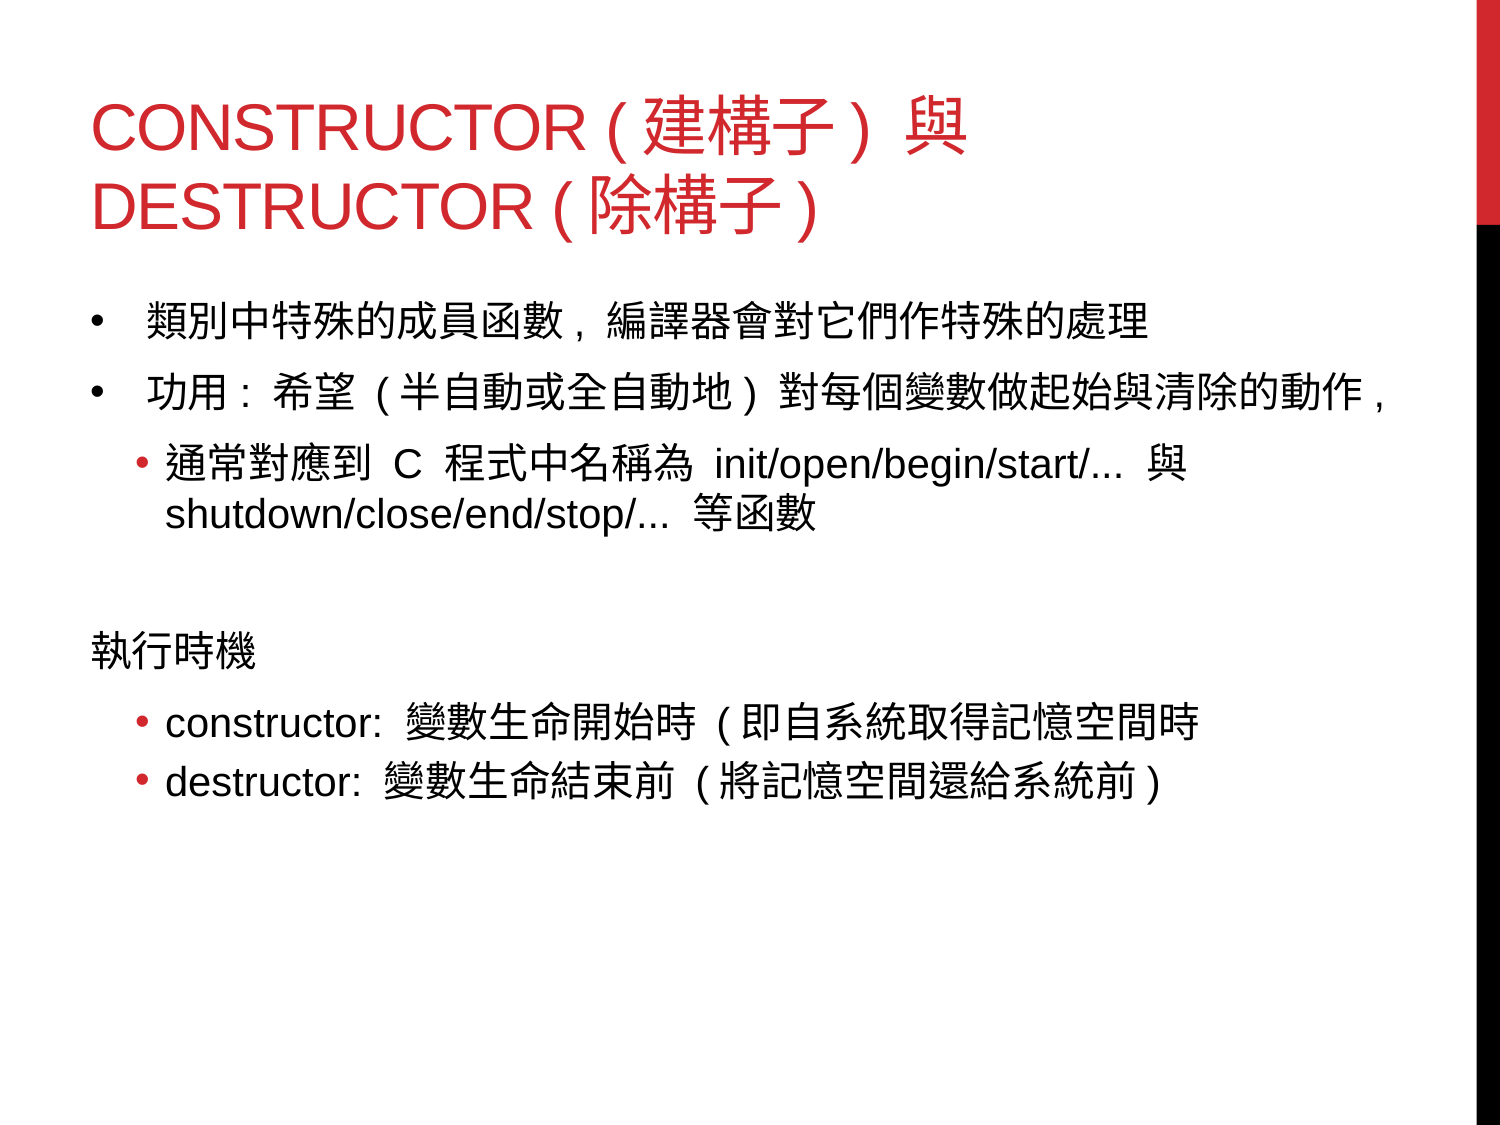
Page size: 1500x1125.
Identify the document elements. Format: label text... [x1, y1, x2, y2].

list 類別中特殊的成員函數, 編譯器會對它們作特殊的處理 功用: 希望 (半自動或全自動地) 對每個變數做起始與清除的動作, 通常對應到 C 程式中名稱為 init/open/begin/start/... 與 shutdown/close/end/stop/... 等函數 執行時機 constructor: 變數生命開始時 (即自系統取得記憶空間時 destructor: 變數生命結束前 (將記憶空間還給系統前) [75, 287, 1420, 1049]
title Constructor (建構子) 與 destructor (除構子) [75, 25, 1025, 250]
